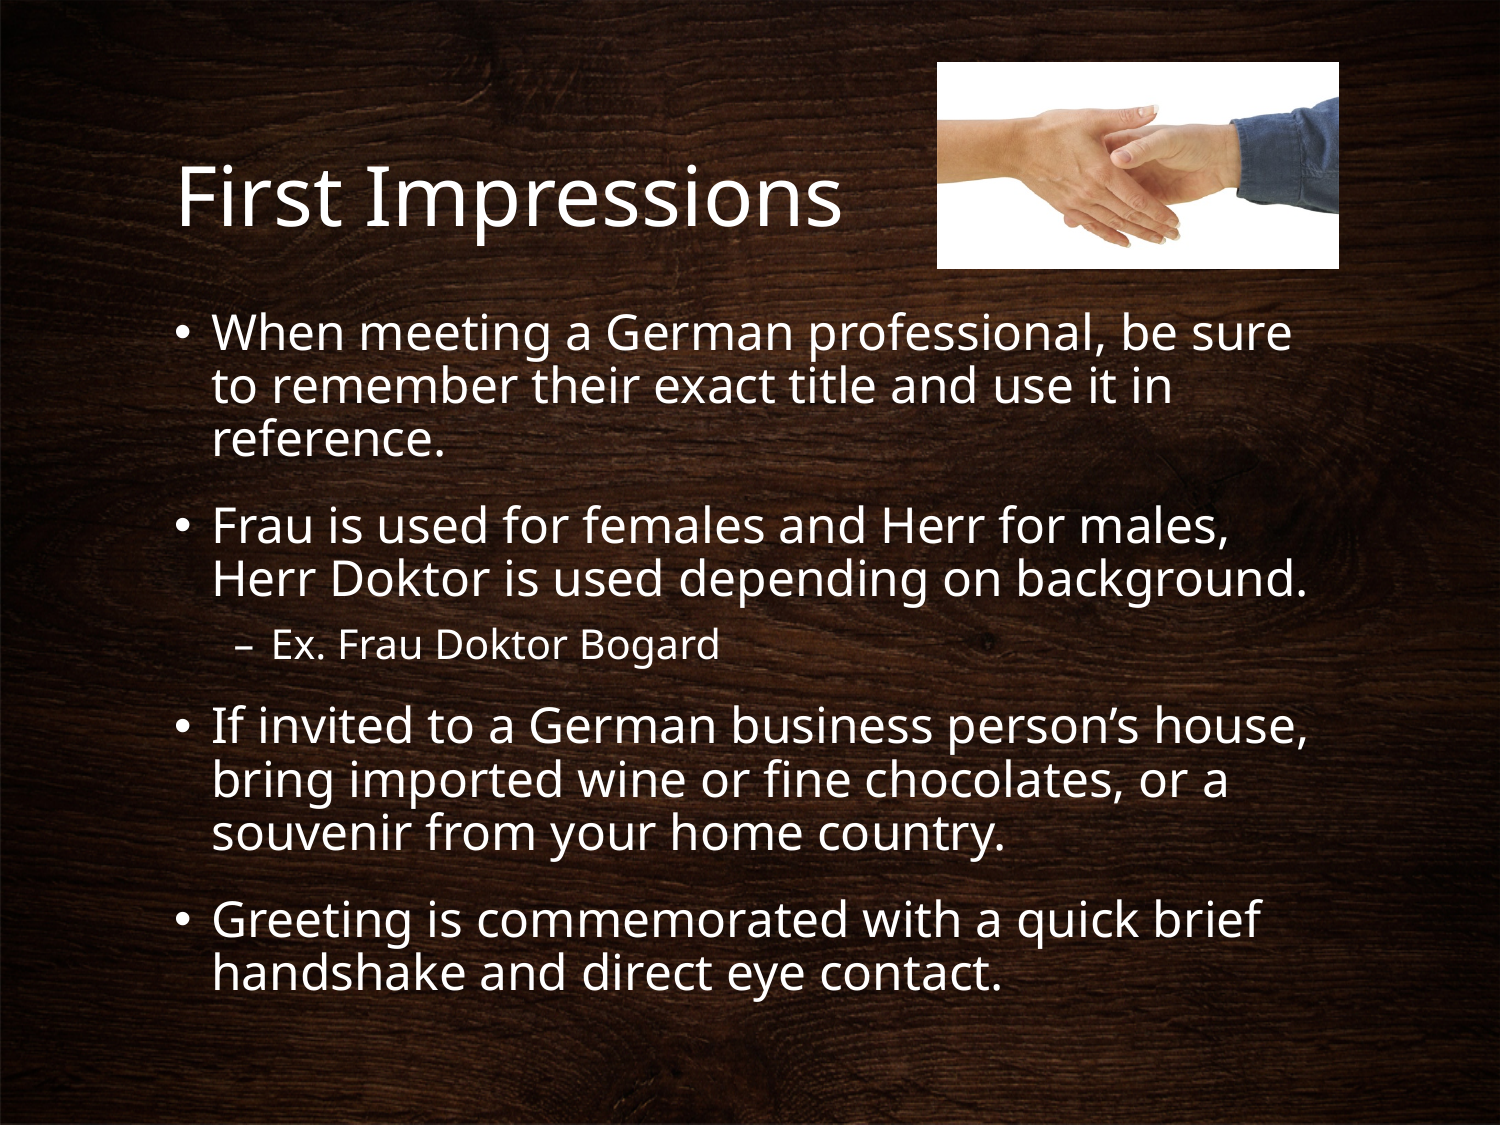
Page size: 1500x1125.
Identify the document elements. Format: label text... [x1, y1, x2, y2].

title First Impressions [159, 62, 931, 250]
list When meeting a German professional, be sure to remember their exact title and use it in reference. Frau is used for females and Herr for males, Herr Doktor is used depending on background. Ex. Frau Doktor Bogard If invited to a German business person’s house, bring imported wine or fine chocolates, or a souvenir from your home country. Greeting is commemorated with a quick brief handshake and direct eye contact. [159, 299, 1341, 1013]
picture [0, 0, 1500, 1125]
